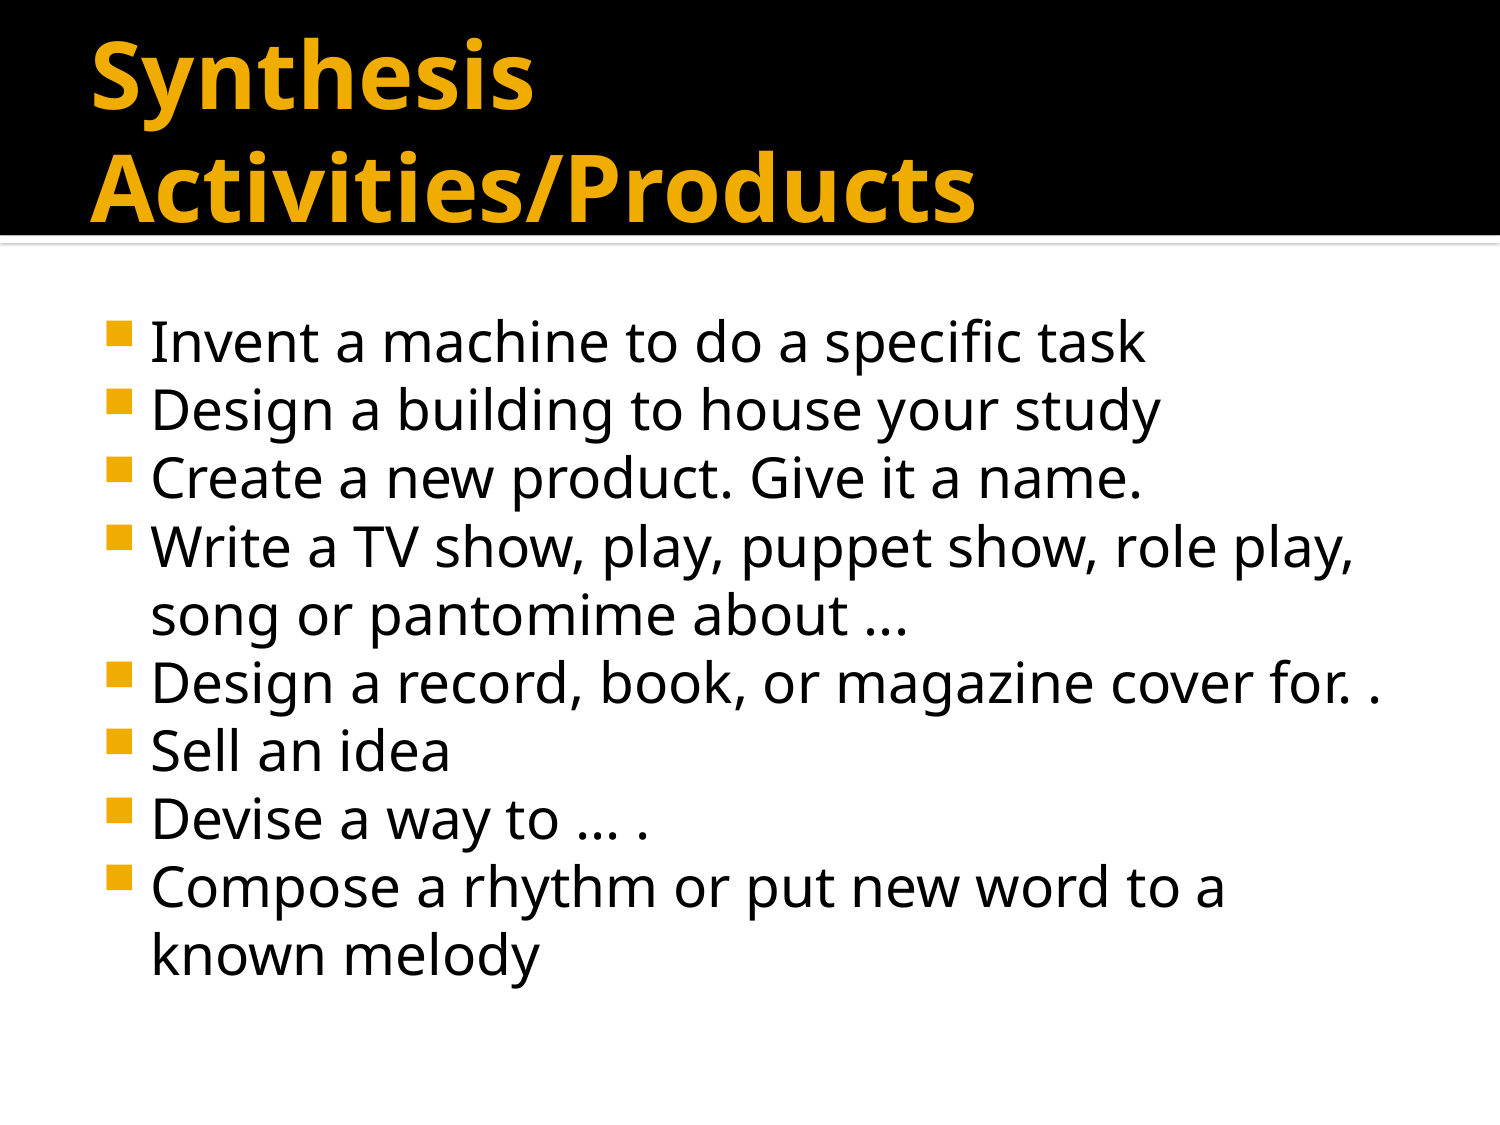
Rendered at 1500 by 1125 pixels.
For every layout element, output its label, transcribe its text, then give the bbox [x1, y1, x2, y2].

title Synthesis Activities/Products [75, 25, 1425, 231]
list Invent a machine to do a specific task Design a building to house your study Create a new product. Give it a name. Write a TV show, play, puppet show, role play, song or pantomime about ... Design a record, book, or magazine cover for. . Sell an idea Devise a way to ... . Compose a rhythm or put new word to a known melody [75, 291, 1425, 1050]
